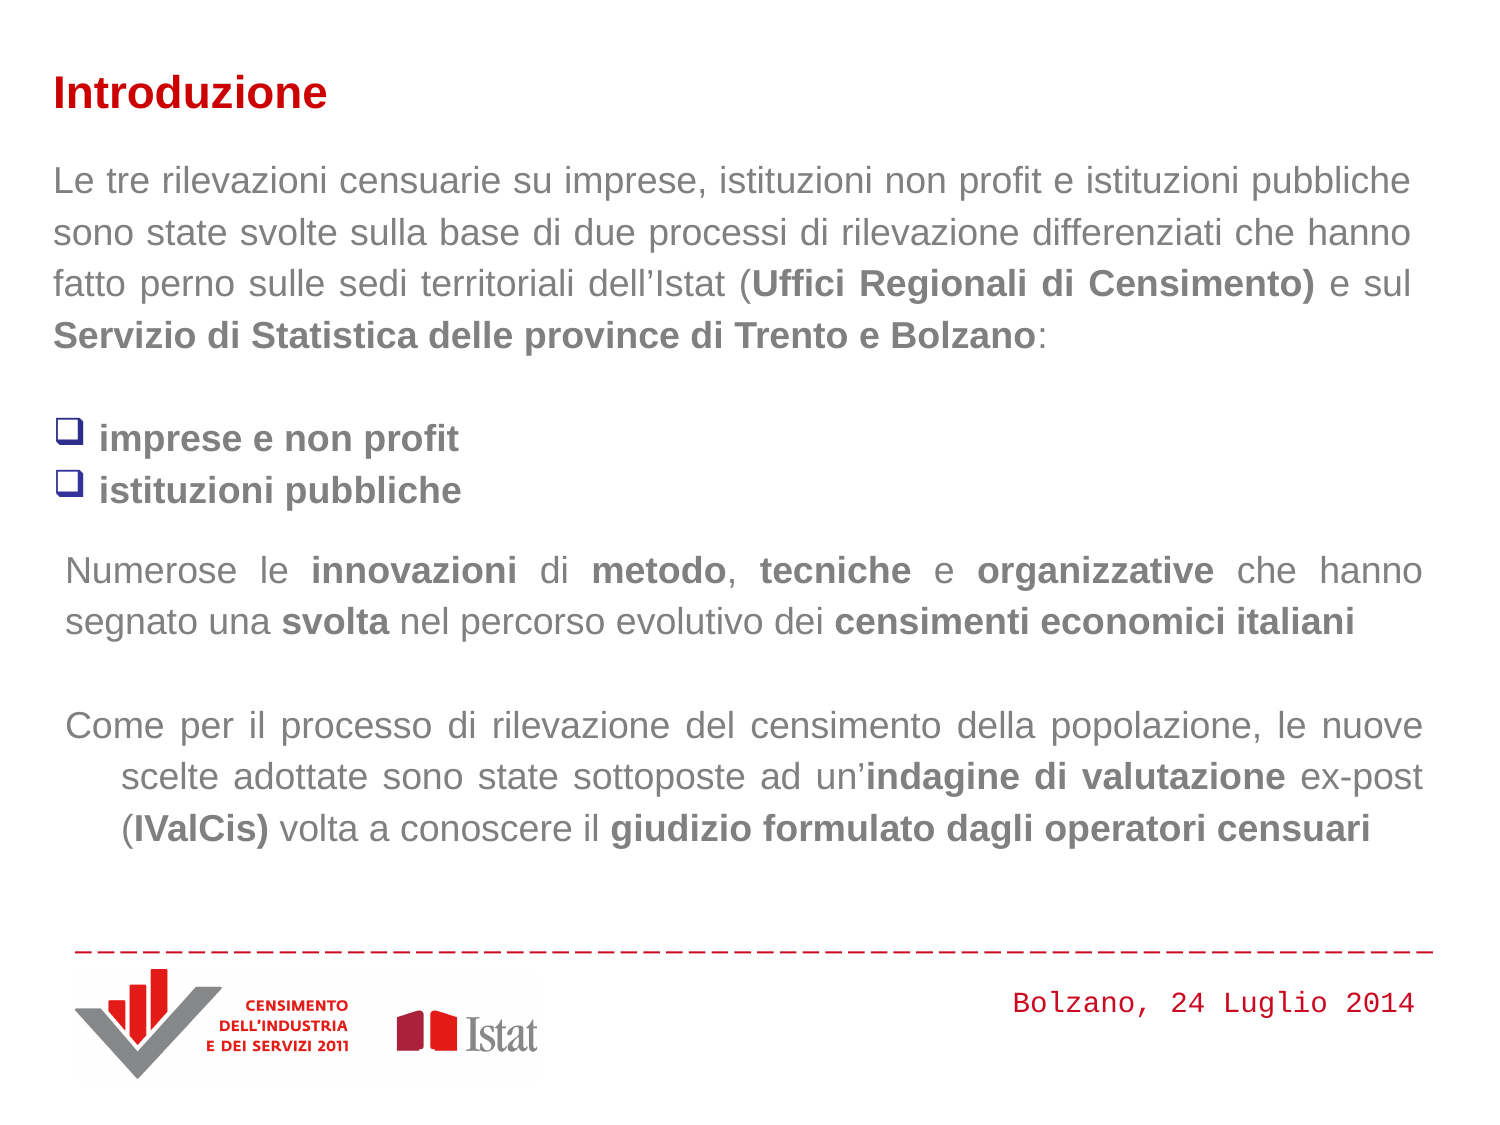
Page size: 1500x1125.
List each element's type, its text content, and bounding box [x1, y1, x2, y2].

text_box Introduzione [53, 54, 1162, 125]
picture [74, 969, 538, 1082]
text_box Numerose le innovazioni di metodo, tecniche e organizzative che hanno segnato una svolta nel percorso evolutivo dei censimenti economici italiani Come per il processo di rilevazione del censimento della popolazione, le nuove scelte adottate sono state sottoposte ad un’indagine di valutazione ex-post (IValCis) volta a conoscere il giudizio formulato dagli operatori censuari [64, 538, 1424, 917]
text_box Le tre rilevazioni censuarie su imprese, istituzioni non profit e istituzioni pubbliche sono state svolte sulla base di due processi di rilevazione differenziati che hanno fatto perno sulle sedi territoriali dell’Istat (Uffici Regionali di Censimento) e sul Servizio di Statistica delle province di Trento e Bolzano: imprese e non profit istituzioni pubbliche [53, 148, 1412, 362]
text_box Bolzano, 24 Luglio 2014 [998, 976, 1471, 1026]
